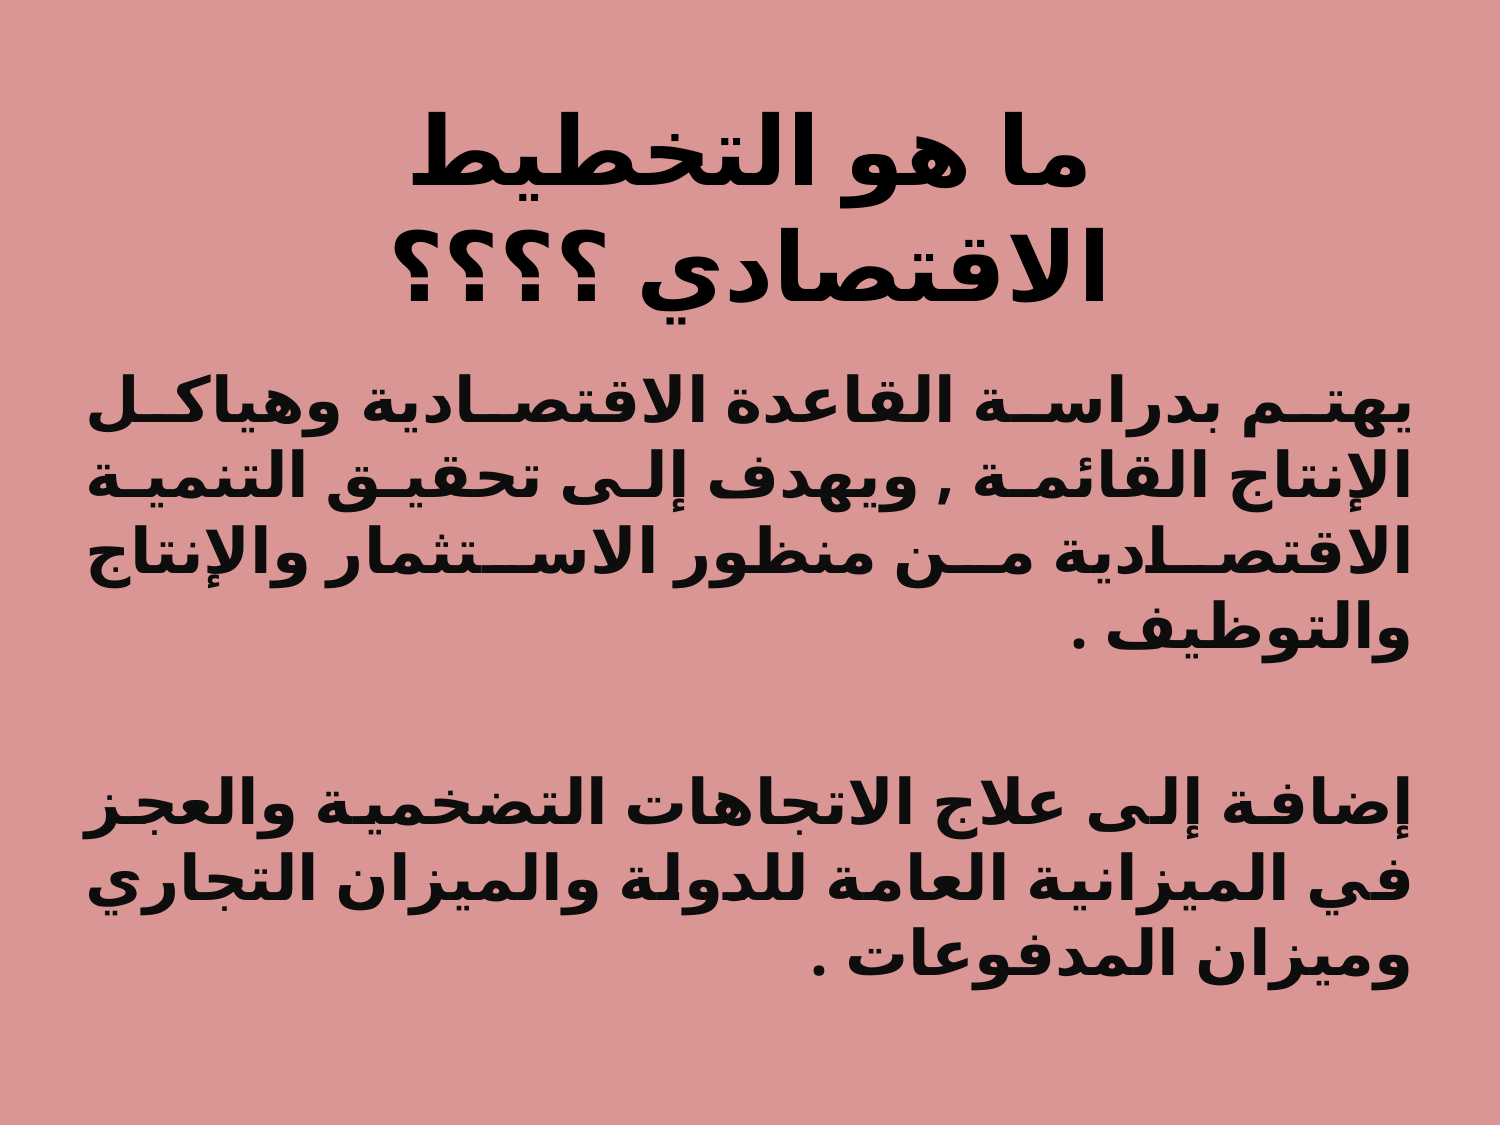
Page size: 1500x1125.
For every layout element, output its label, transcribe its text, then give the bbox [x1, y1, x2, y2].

title ما هو التخطيط الاقتصادي ؟؟؟؟ [112, 82, 1388, 329]
subtitle يهتم بدراسة القاعدة الاقتصادية وهياكل الإنتاج القائمة , ويهدف إلى تحقيق التنمية الاقتصادية من منظور الاستثمار والإنتاج والتوظيف . إضافة إلى علاج الاتجاهات التضخمية والعجز في الميزانية العامة للدولة والميزان التجاري وميزان المدفوعات . [70, 351, 1430, 997]
